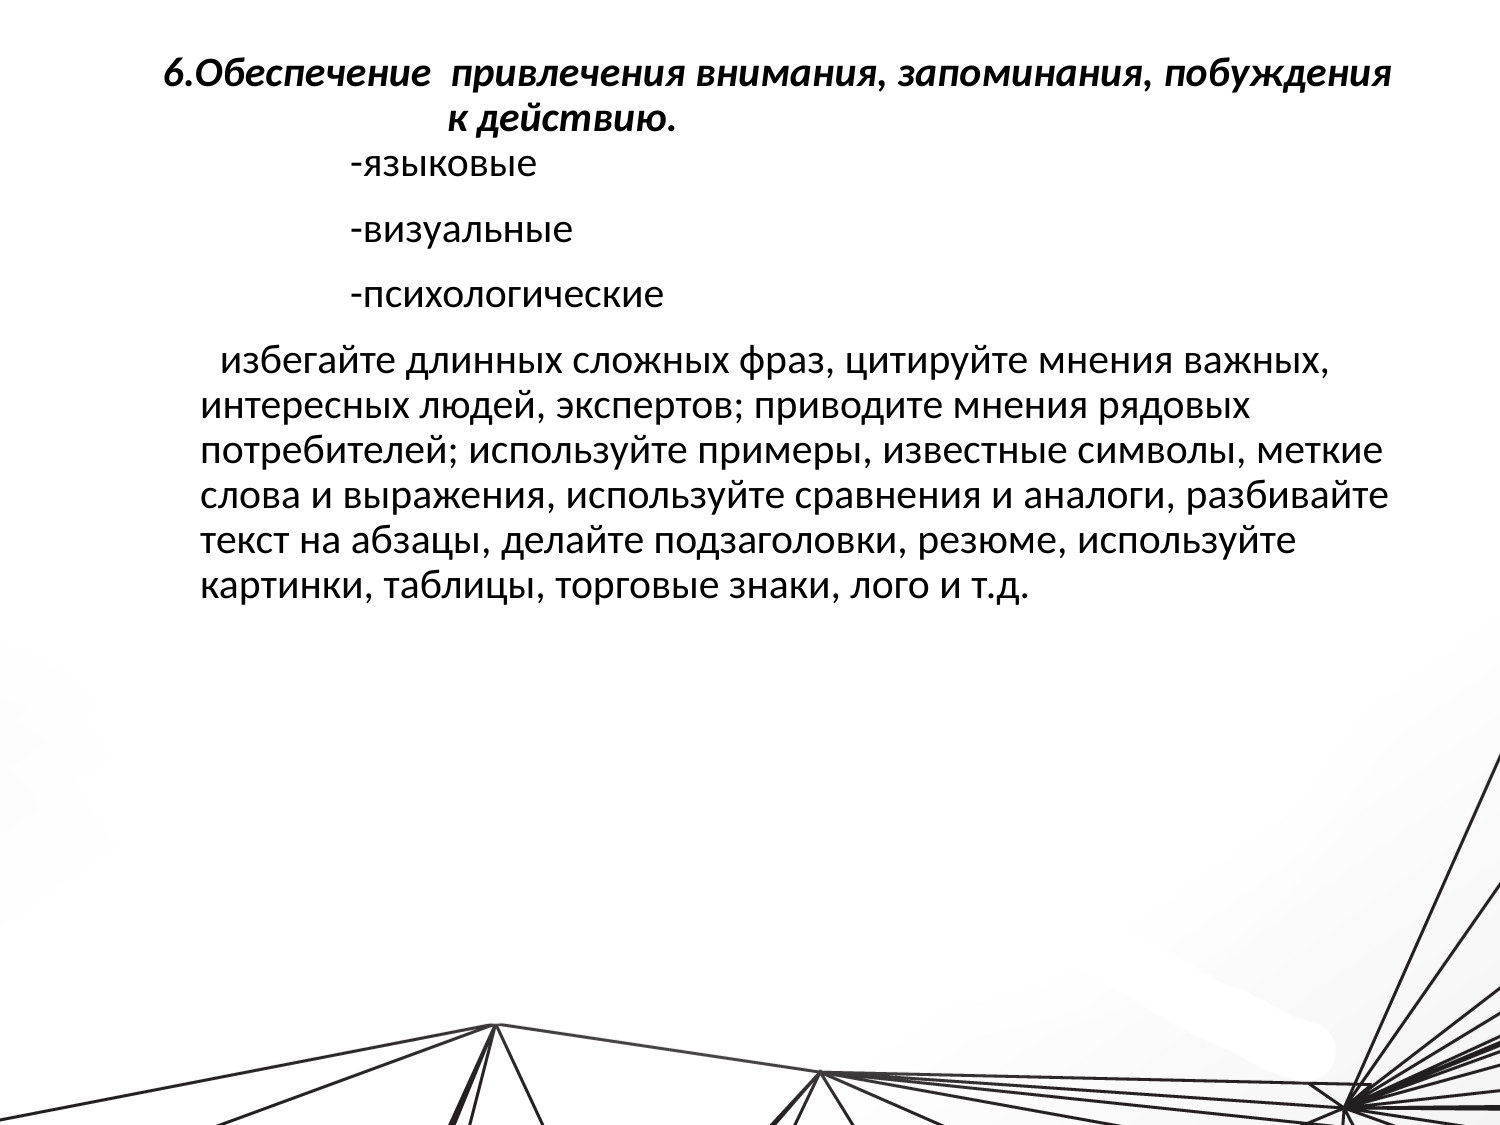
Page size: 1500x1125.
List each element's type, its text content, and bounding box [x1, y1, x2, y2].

picture [0, 0, 1500, 1125]
list 6.Oбеспечение привлечения внимания, запоминания, побуждения к действию. -языковые -визуальные -психологические избегайте длинных сложных фраз, цитируйте мнения важных, интересных людей, экспертов; приводите мнения рядовых потребителей; используйте примеры, известные символы, меткие слова и выражения, используйте сравнения и аналоги, разбивайте текст на абзацы, делайте подзаголовки, резюме, используйте картинки, таблицы, торговые знаки, лого и т.д. [147, 42, 1426, 1006]
